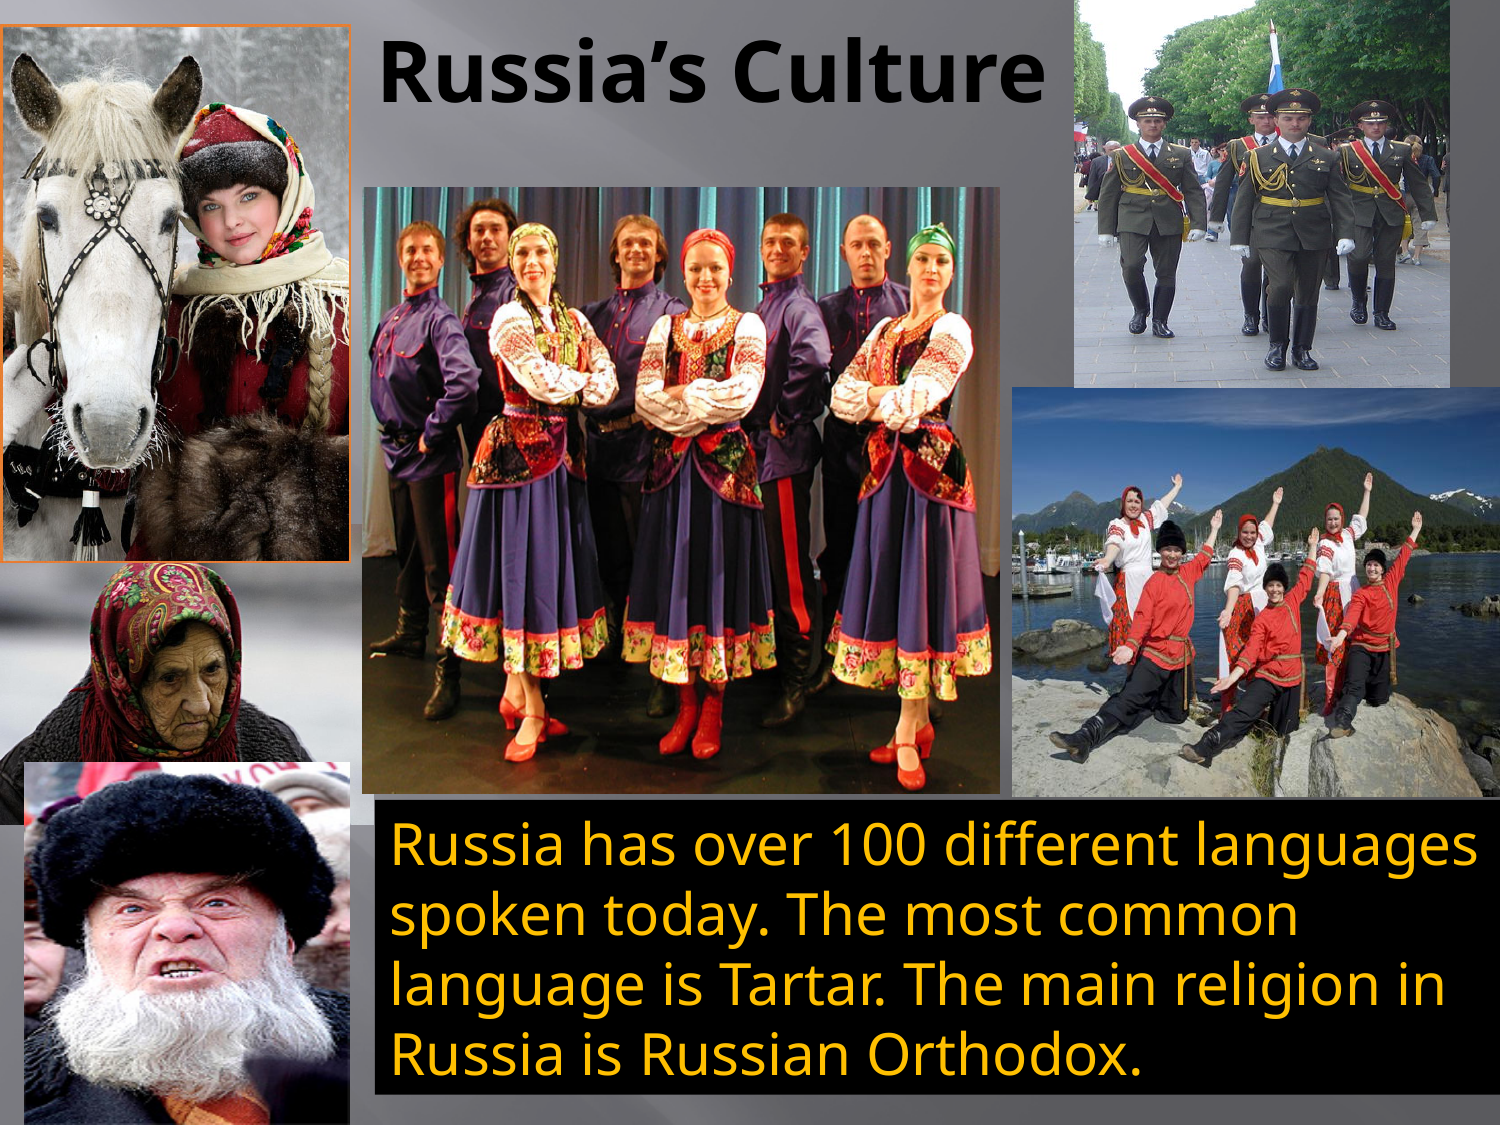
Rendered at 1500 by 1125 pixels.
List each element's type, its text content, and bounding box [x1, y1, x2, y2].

text_box Russia has over 100 different languages spoken today. The most common language is Tartar. The main religion in Russia is Russian Orthodox. [393, 835, 1500, 1095]
picture [0, 24, 1001, 1125]
picture [1012, 0, 1500, 798]
title Russia’s Culture [37, 0, 1074, 163]
